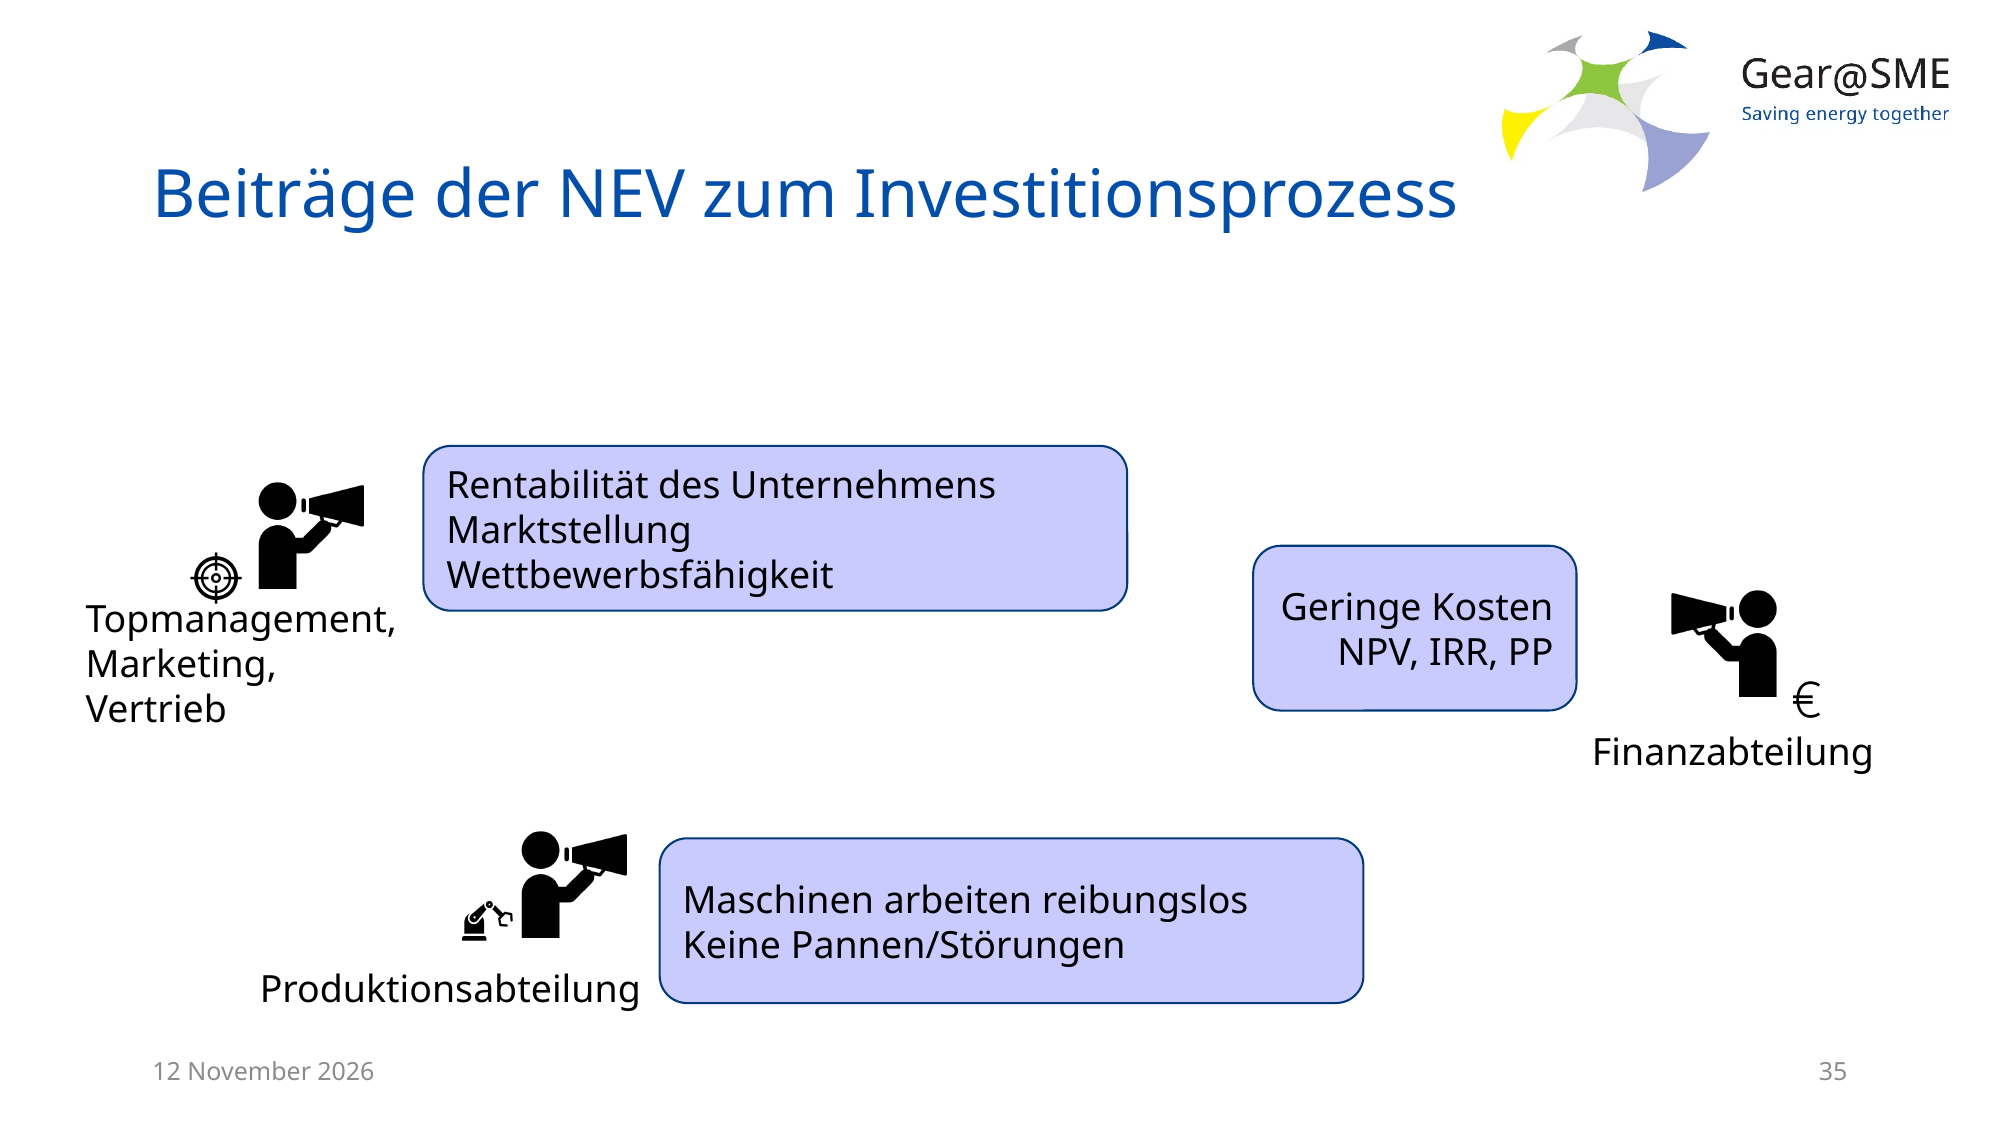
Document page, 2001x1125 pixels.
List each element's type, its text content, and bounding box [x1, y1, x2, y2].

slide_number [137, 1042, 588, 1103]
text_box Rentabilität des Unternehmens Marktstellung Wettbewerbsfähigkeit [425, 444, 1129, 612]
picture [1502, 31, 1949, 192]
text_box [137, 259, 1863, 957]
slide_number 35 [1412, 1042, 1863, 1103]
title Beiträge der NEV zum Investitionsprozess [137, 149, 1863, 244]
text_box Maschinen arbeiten reibungslos Keine Pannen/Störungen [692, 837, 1365, 1005]
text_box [70, 460, 435, 740]
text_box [244, 809, 692, 1018]
text_box Geringe Kosten NPV, IRR, PP [1252, 544, 1577, 712]
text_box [1576, 568, 1901, 782]
